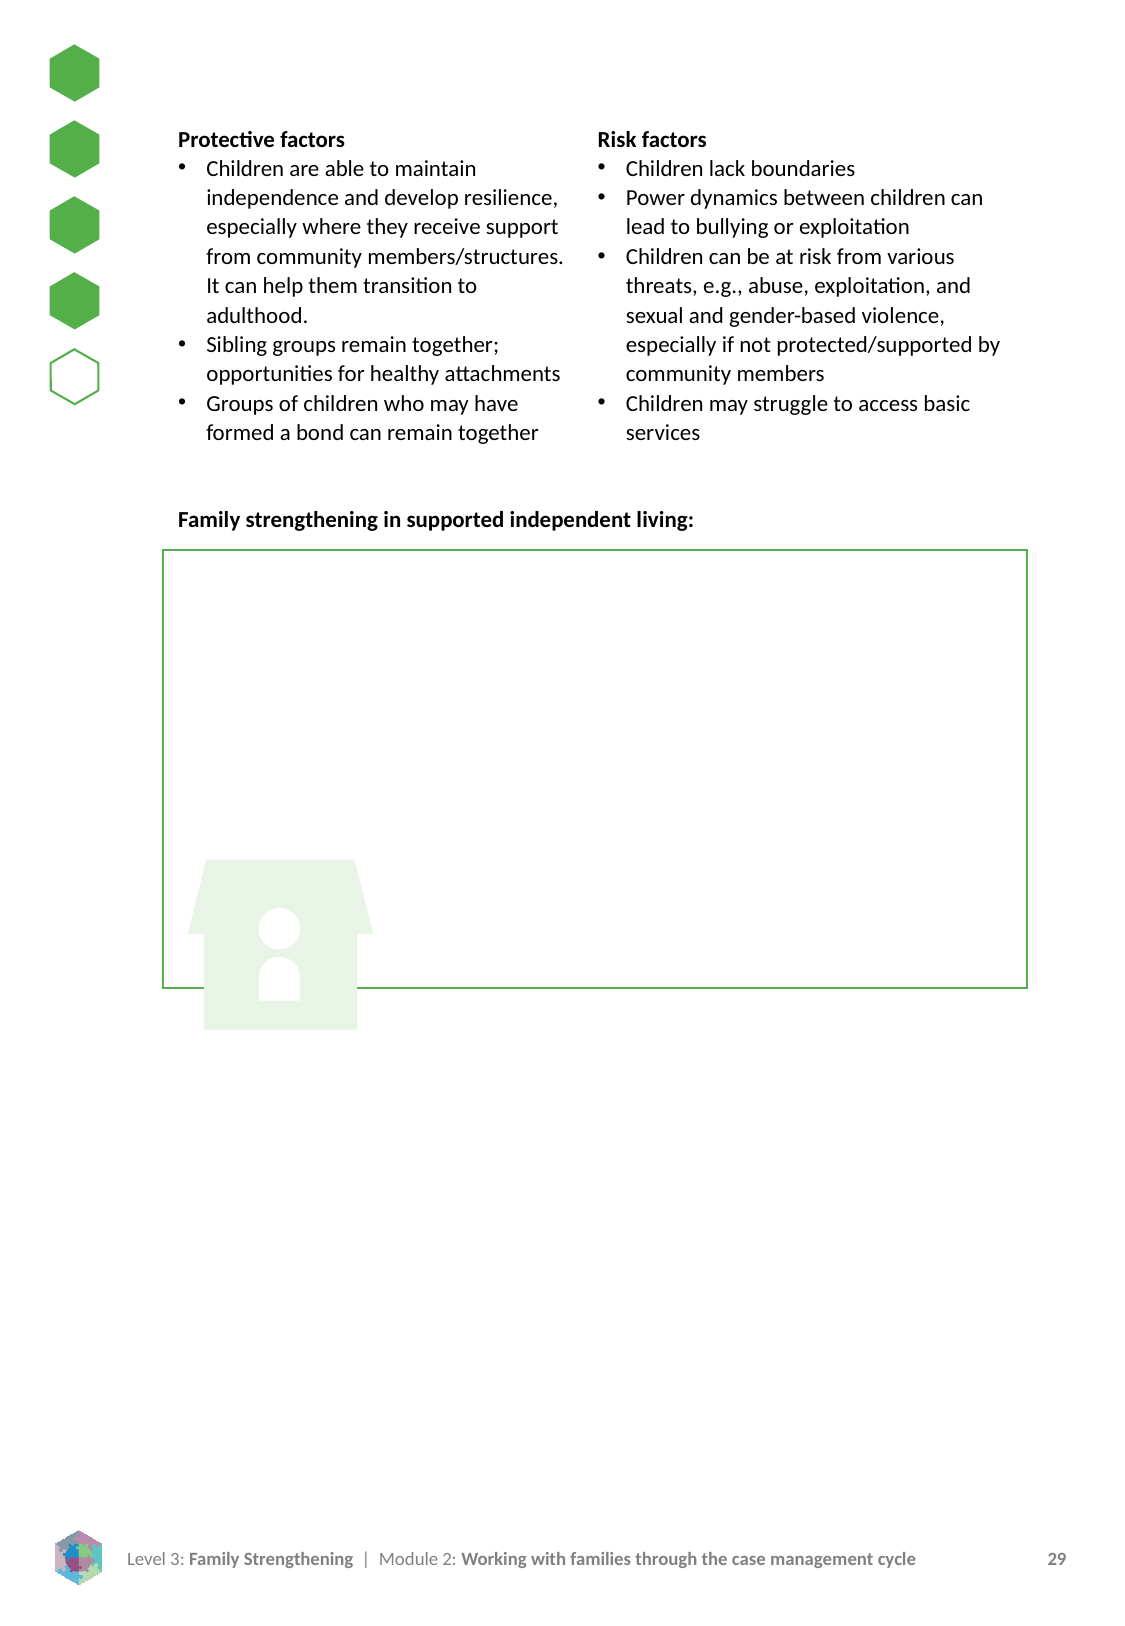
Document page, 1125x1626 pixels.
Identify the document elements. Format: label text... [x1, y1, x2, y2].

text_box [49, 272, 100, 330]
picture [55, 1530, 102, 1585]
text_box [49, 44, 100, 102]
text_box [187, 859, 374, 1030]
text_box [49, 348, 100, 406]
text_box Risk factors Children lack boundaries Power dynamics between children can lead to bullying or exploitation Children can be at risk from various threats, e.g., abuse, exploitation, and sexual and gender-based violence, especially if not protected/supported by community members Children may struggle to access basic services [582, 114, 1027, 453]
text_box [49, 120, 100, 178]
text_box [49, 196, 100, 254]
text_box Protective factors Children are able to maintain independence and develop resilience, especially where they receive support from community members/structures. It can help them transition to adulthood. Sibling groups remain together; opportunities for healthy attachments Groups of children who may have formed a bond can remain together [163, 114, 582, 453]
text_box [162, 549, 1028, 989]
text_box Family strengthening in supported independent living: [163, 490, 828, 546]
